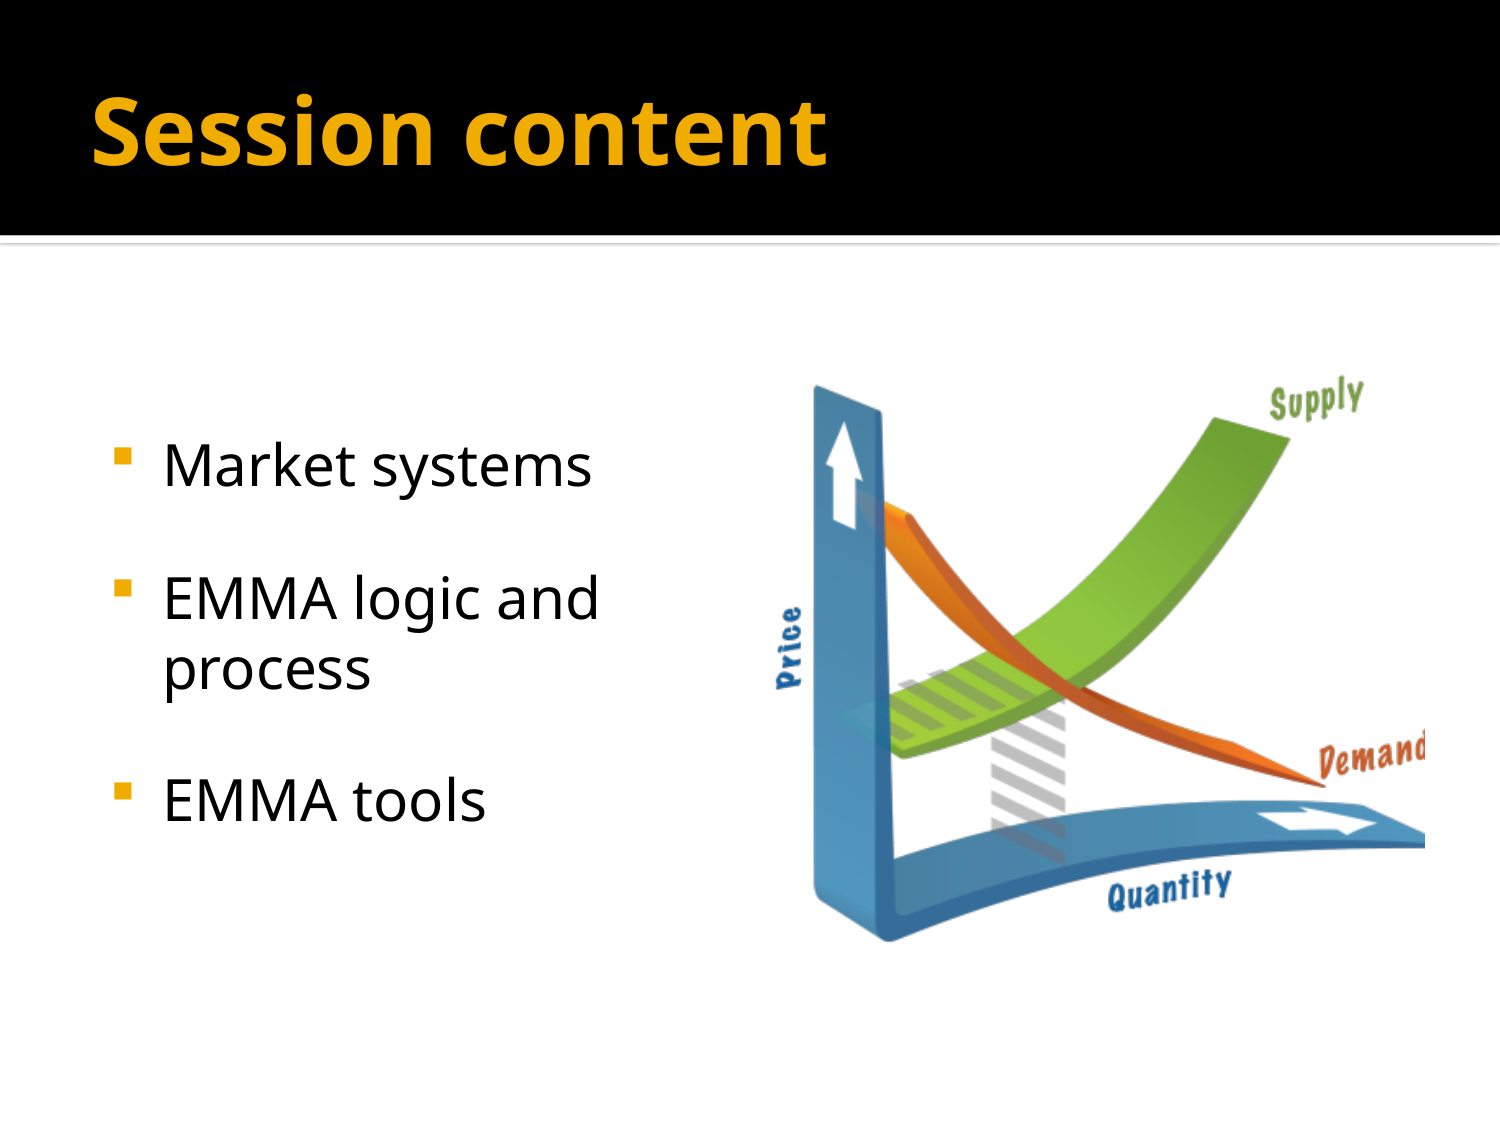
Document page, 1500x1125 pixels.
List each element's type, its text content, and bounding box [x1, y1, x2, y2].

title Session content [75, 24, 1425, 231]
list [762, 290, 1425, 1050]
list Market systems EMMA logic and process EMMA tools [75, 413, 738, 1050]
